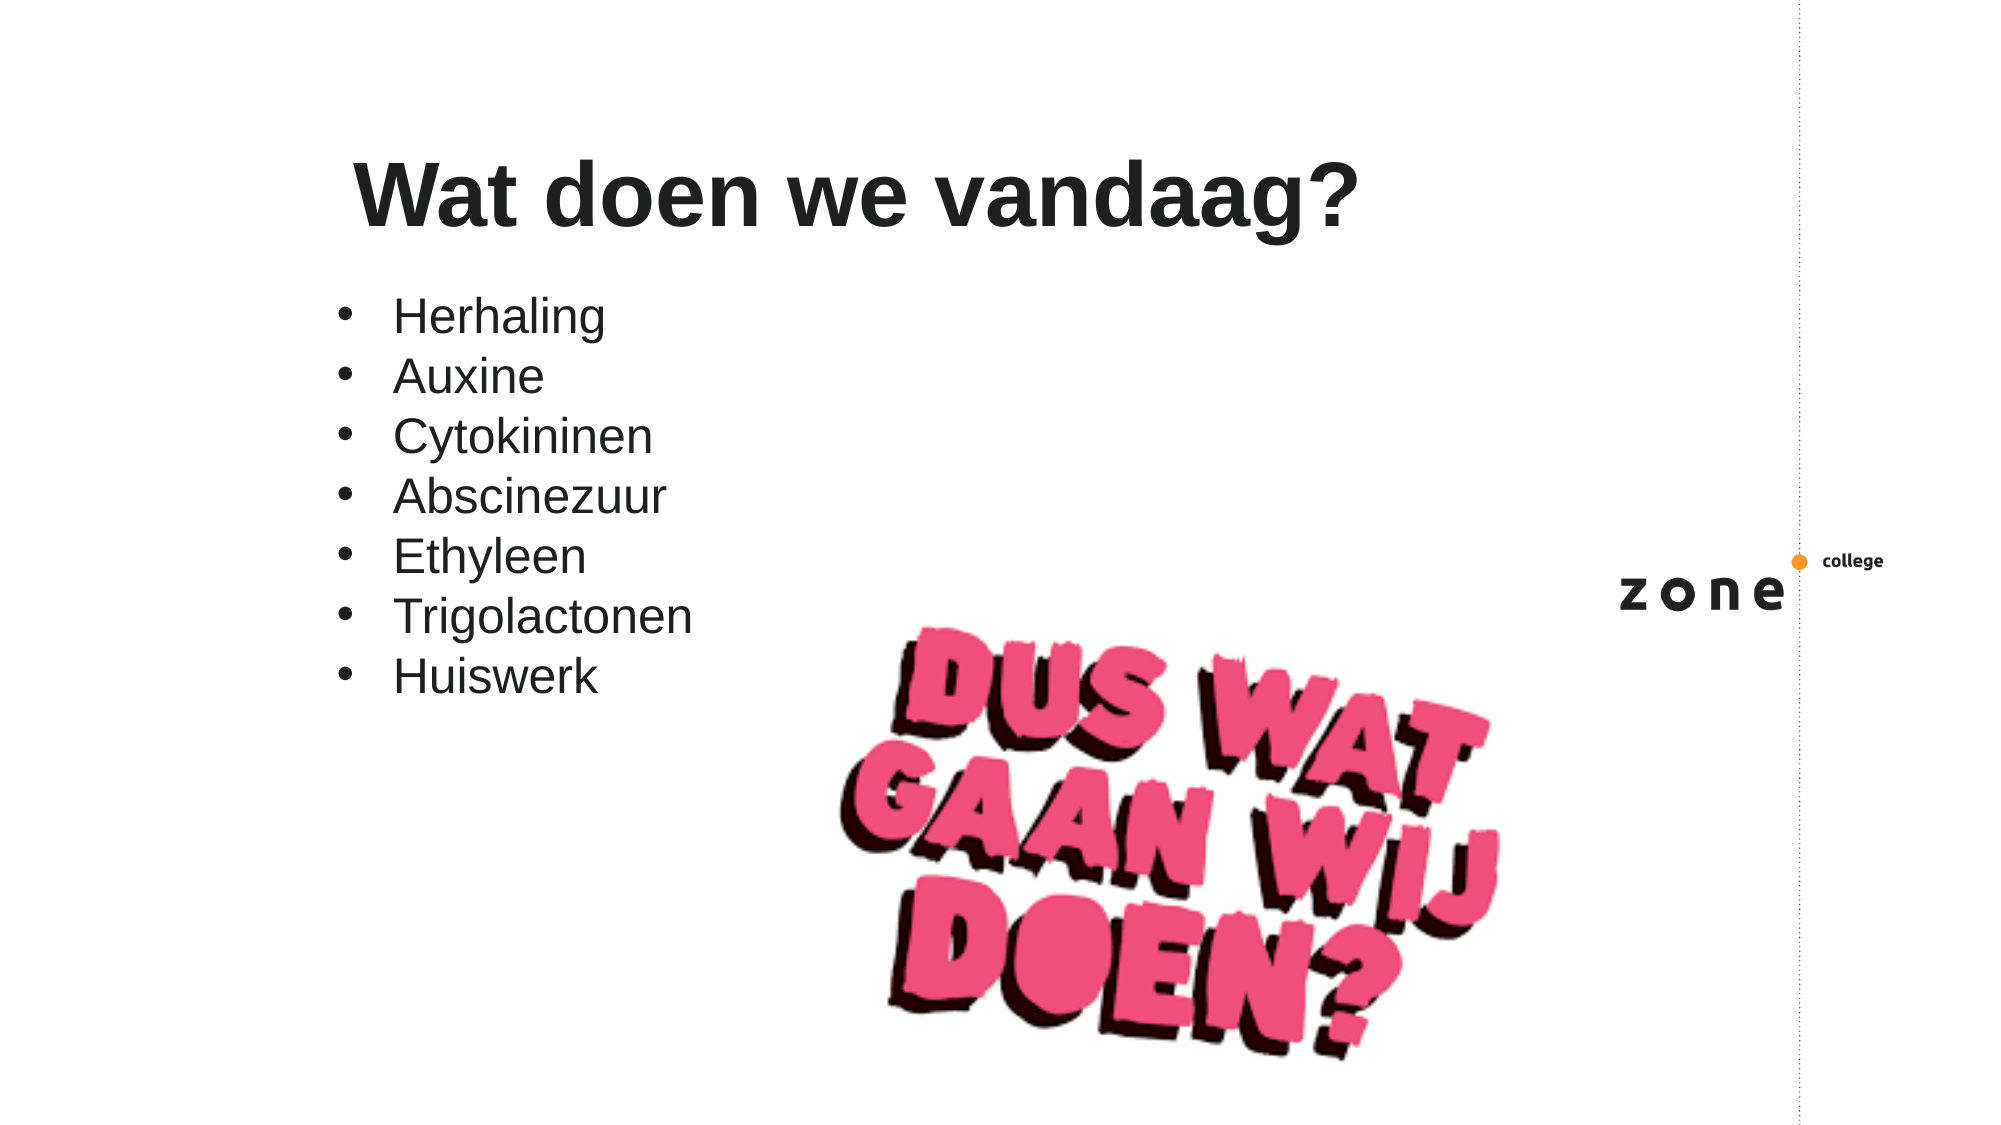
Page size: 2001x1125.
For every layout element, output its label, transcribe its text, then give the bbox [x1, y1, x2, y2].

picture [1596, 0, 2001, 1125]
title Wat doen we vandaag? [353, 147, 1647, 312]
picture [810, 605, 1532, 1086]
list Herhaling Auxine Cytokininen Abscinezuur Ethyleen Trigolactonen Huiswerk [336, 283, 1607, 998]
